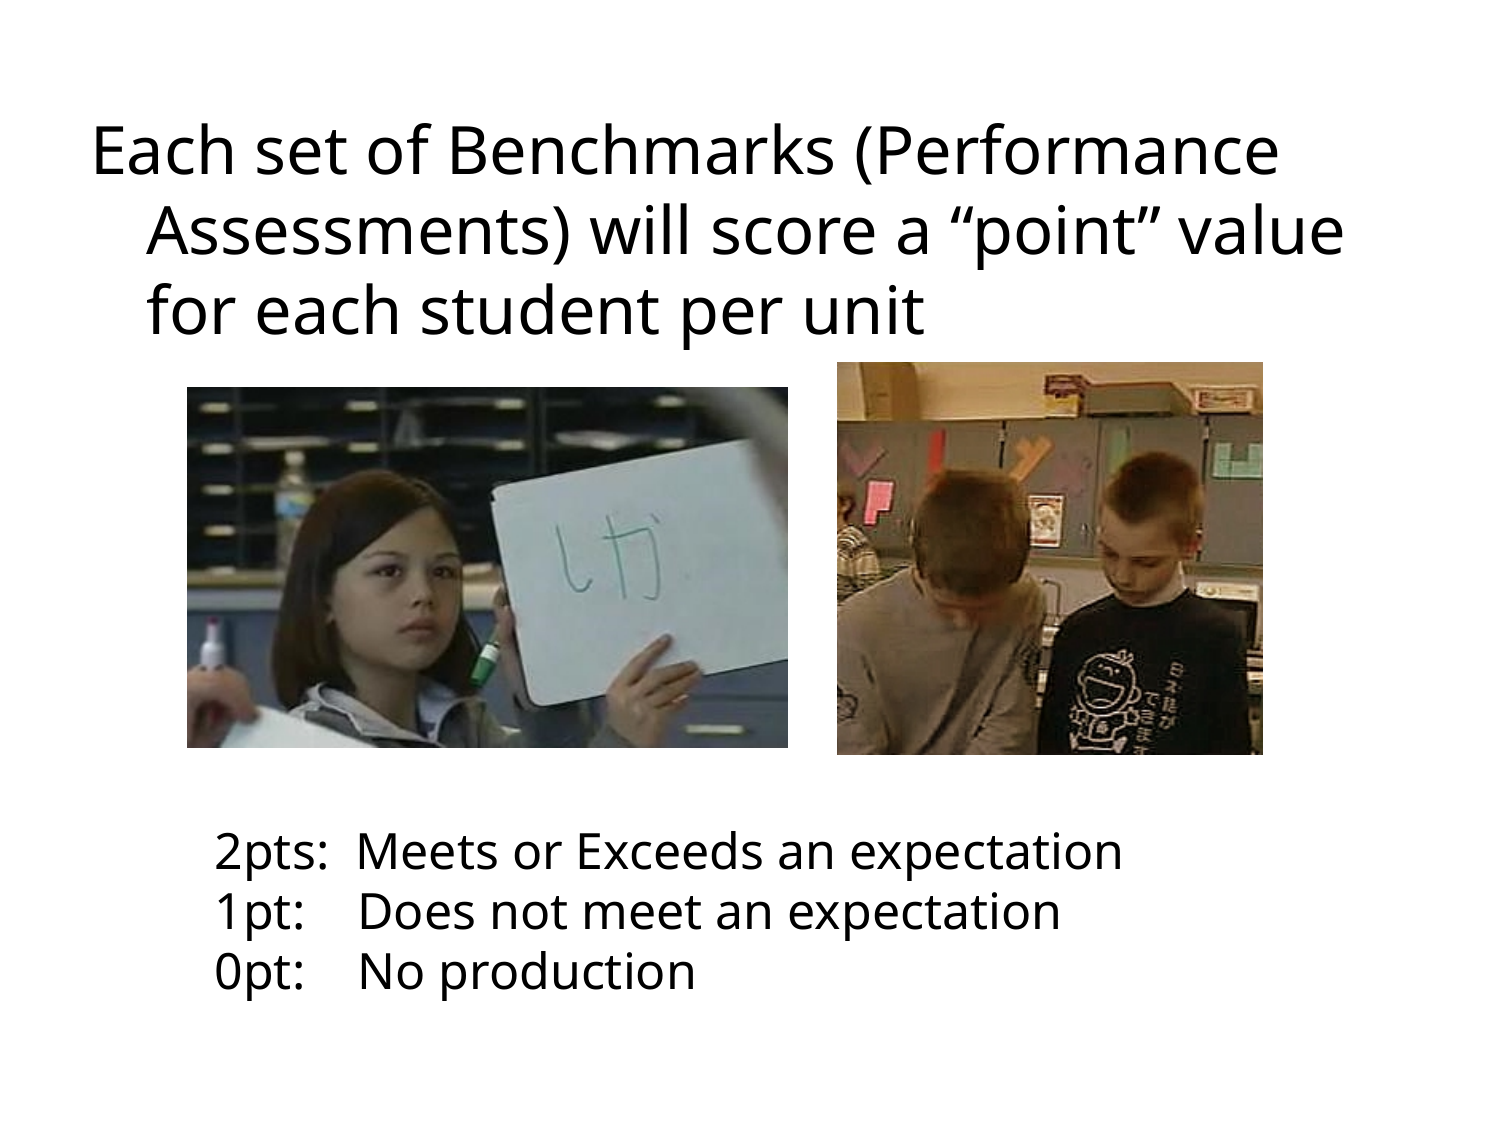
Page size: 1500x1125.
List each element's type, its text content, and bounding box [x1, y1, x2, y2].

text_box 2pts: Meets or Exceeds an expectation 1pt: Does not meet an expectation 0pt: No production [199, 812, 1313, 1008]
list Each set of Benchmarks (Performance Assessments) will score a “point” value for each student per unit [74, 99, 1426, 843]
picture [187, 387, 788, 748]
picture [837, 362, 1263, 755]
